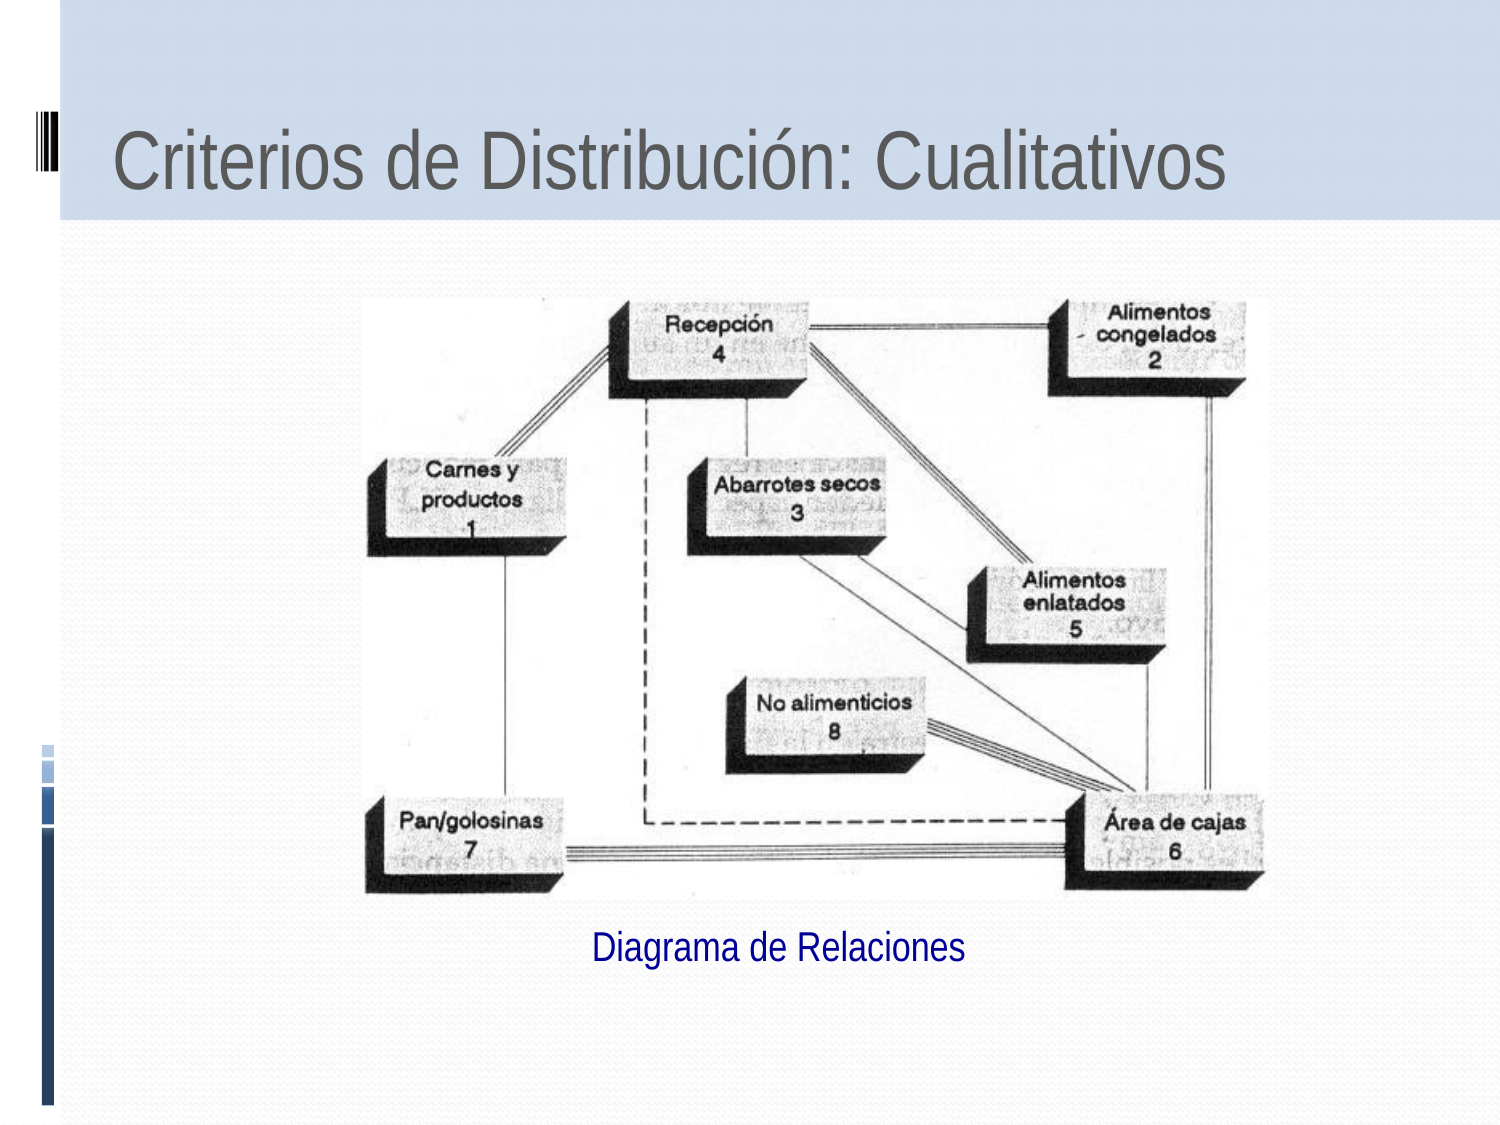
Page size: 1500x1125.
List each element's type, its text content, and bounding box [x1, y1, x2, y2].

text_box Diagrama de Relaciones [577, 913, 981, 978]
picture [362, 297, 1269, 901]
title Criterios de Distribución: Cualitativos [111, 18, 1436, 207]
